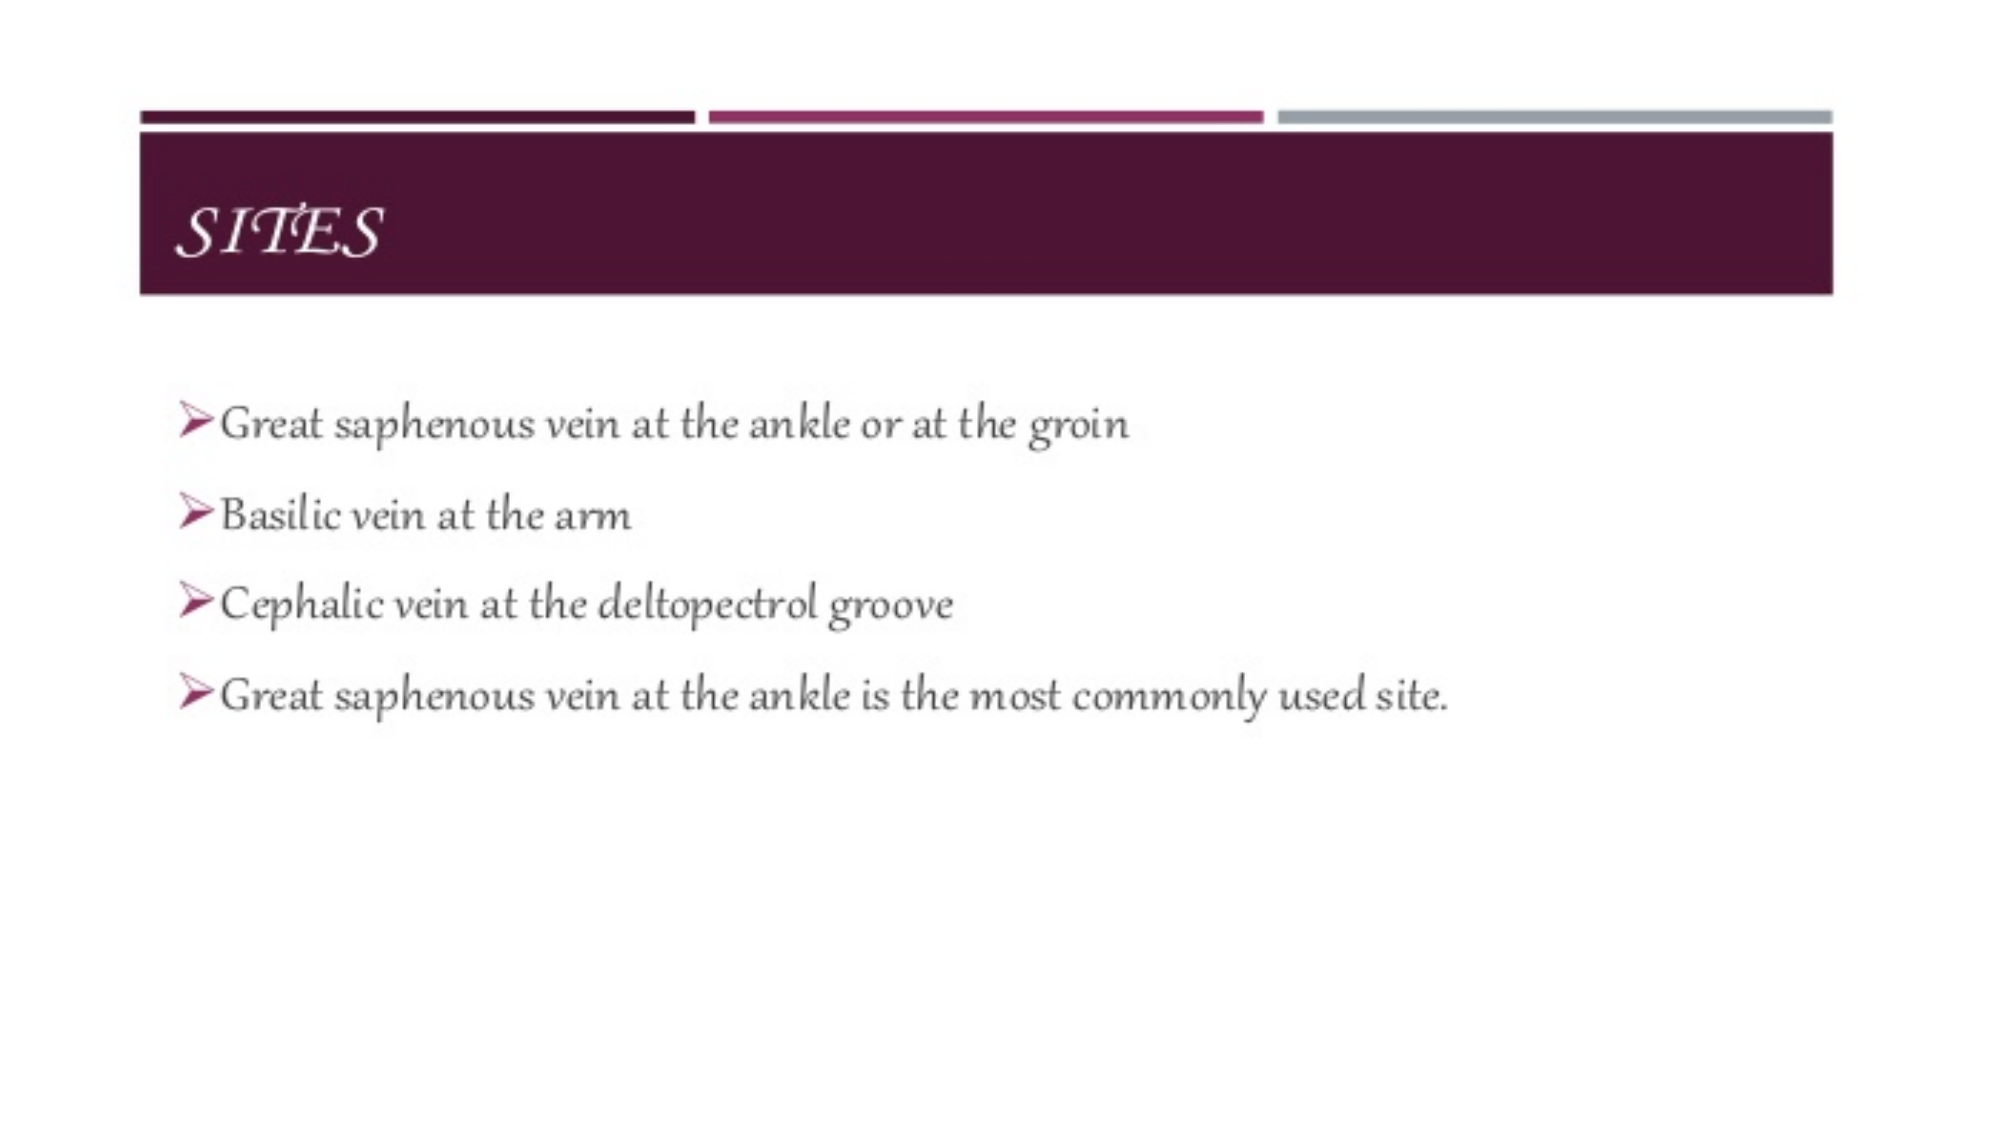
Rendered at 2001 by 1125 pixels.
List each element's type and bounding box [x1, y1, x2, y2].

list [74, 49, 1900, 987]
